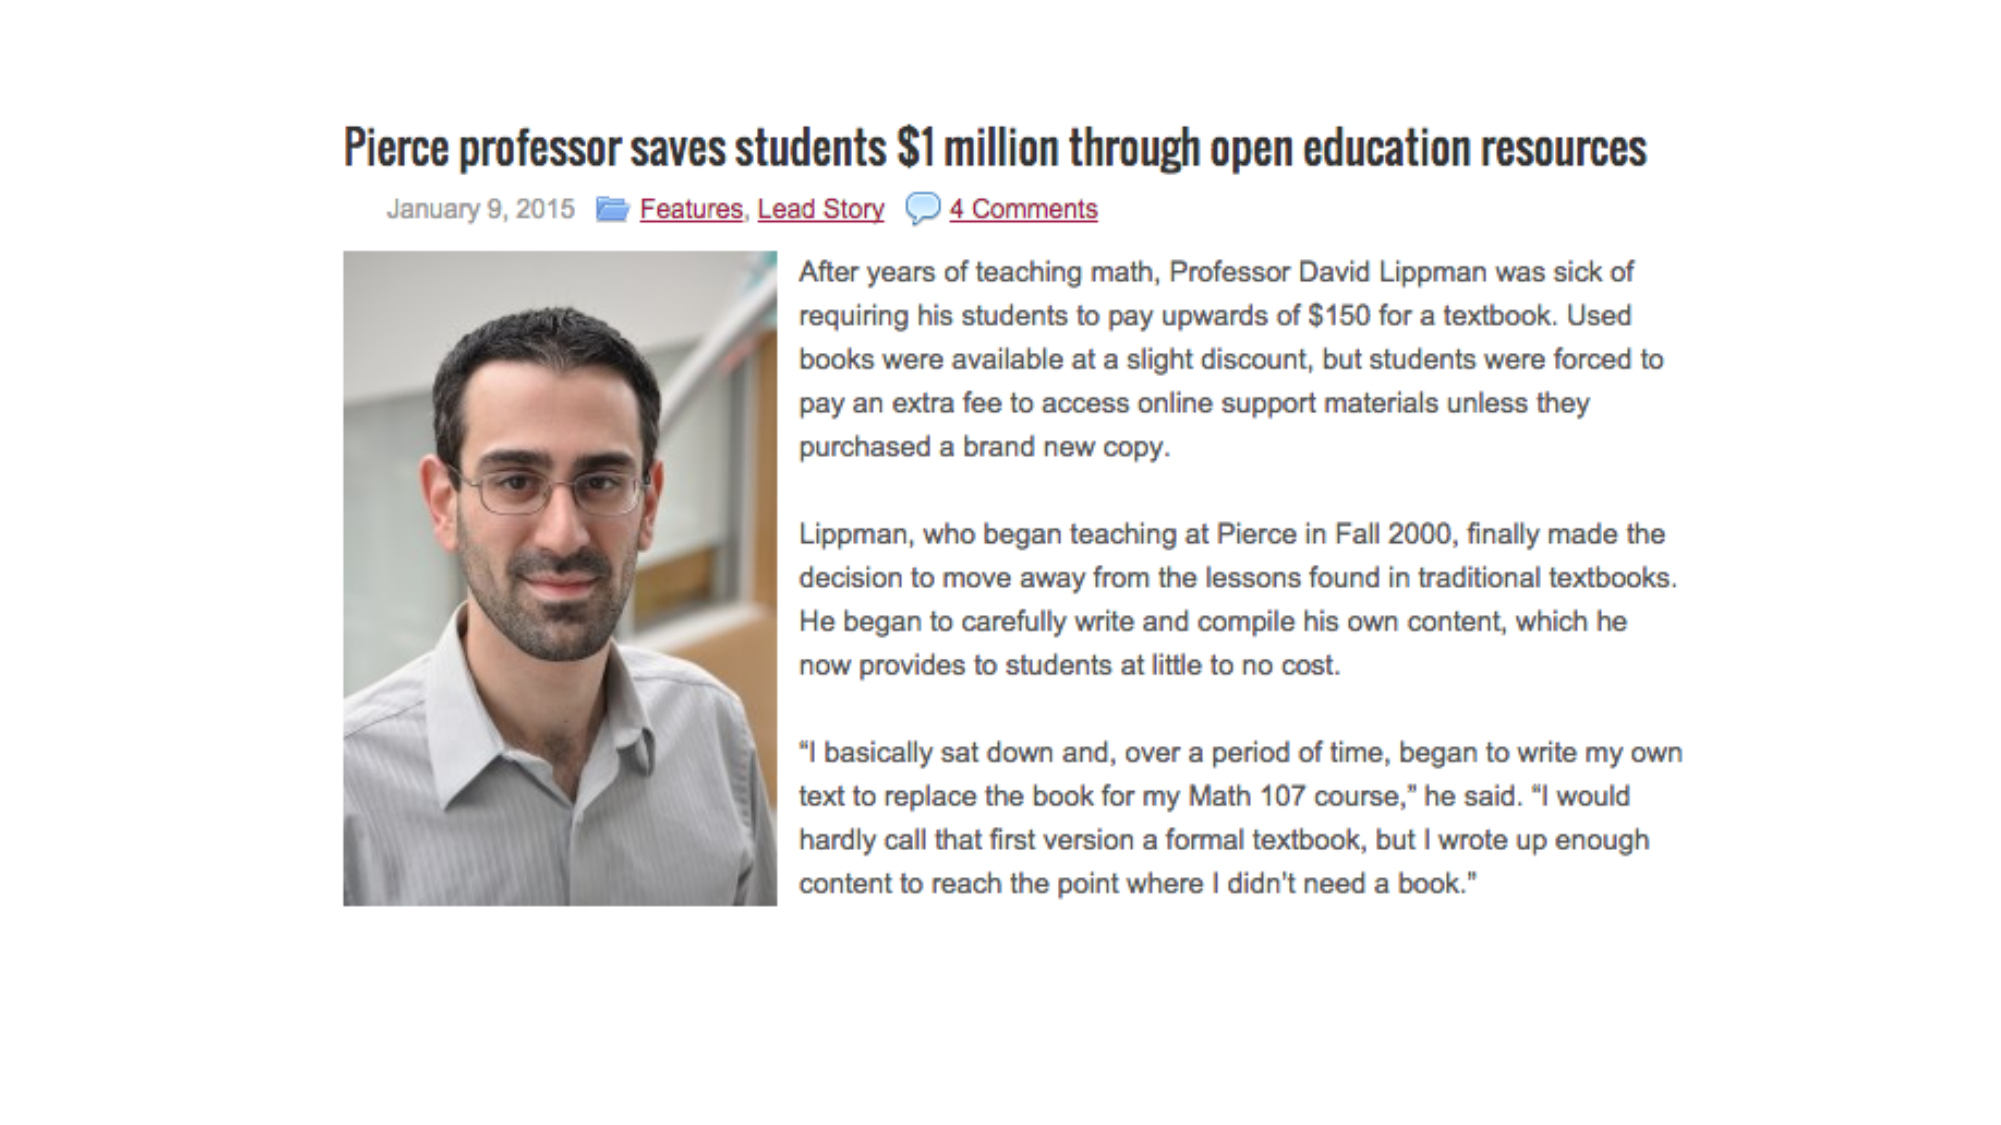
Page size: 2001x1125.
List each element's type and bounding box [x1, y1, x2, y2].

picture [272, 103, 1711, 933]
